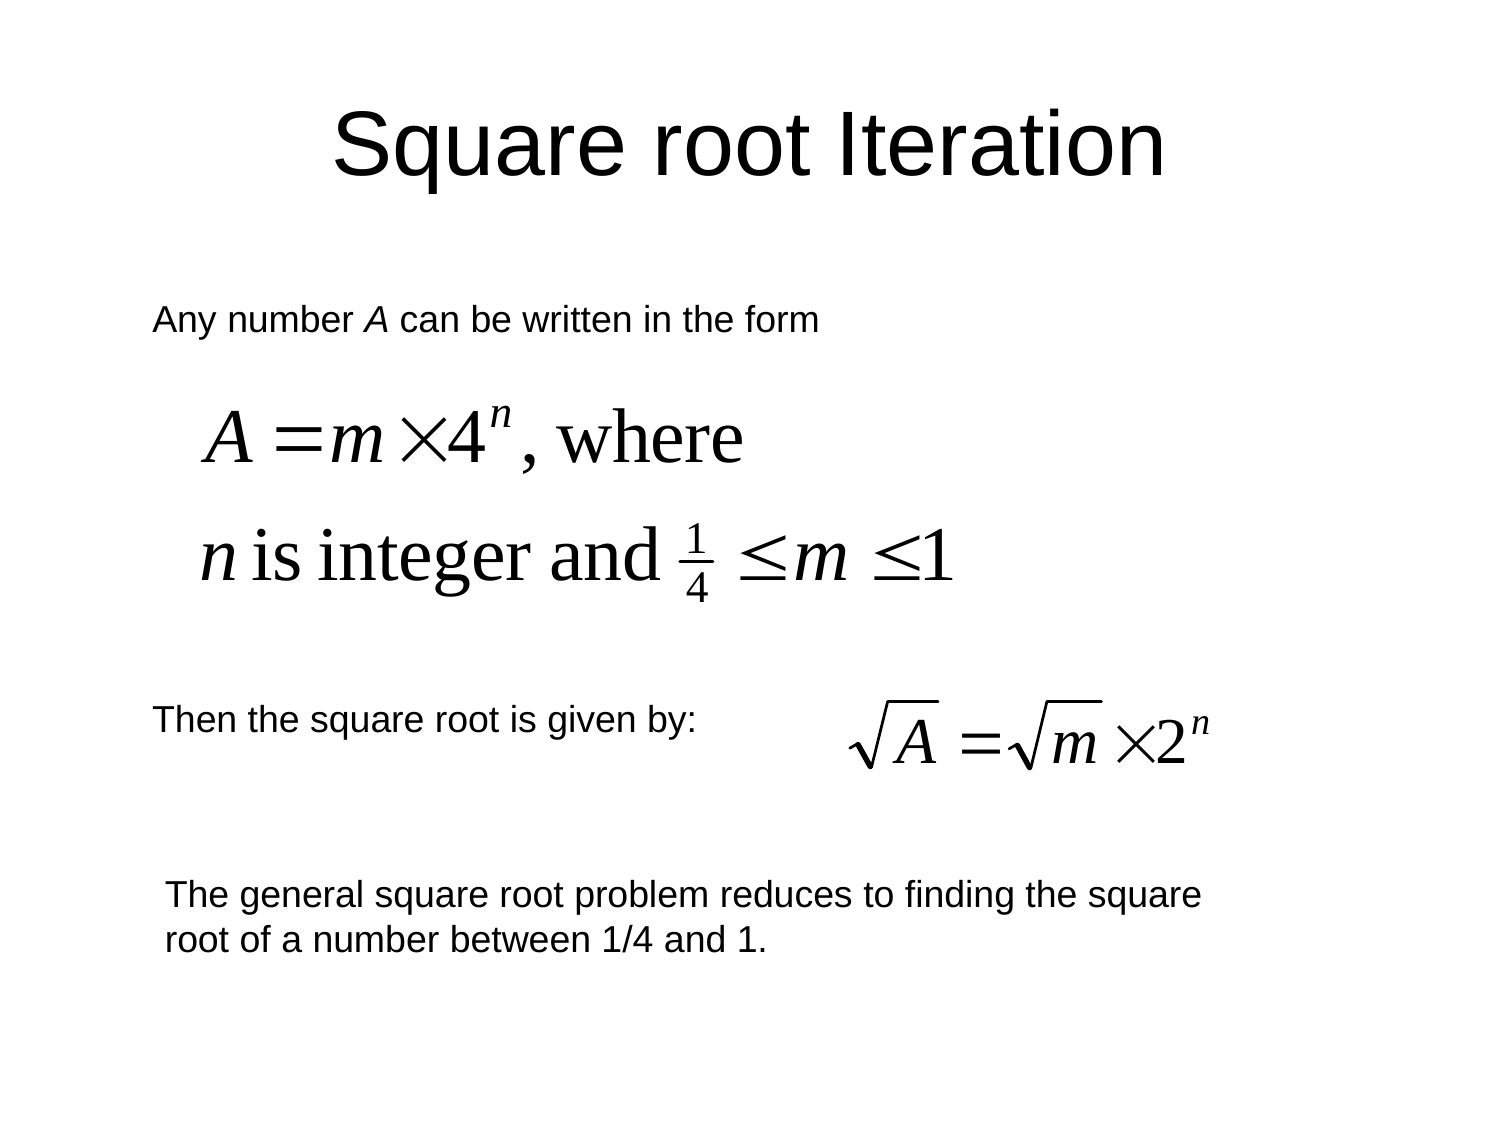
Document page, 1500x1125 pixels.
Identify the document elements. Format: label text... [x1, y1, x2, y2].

title Square root Iteration [74, 44, 1426, 233]
text_box Any number A can be written in the form [137, 287, 1000, 348]
text_box Then the square root is given by: [137, 687, 835, 748]
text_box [187, 374, 967, 622]
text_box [837, 687, 1226, 786]
text_box The general square root problem reduces to finding the square root of a number between 1/4 and 1. [149, 862, 1275, 968]
